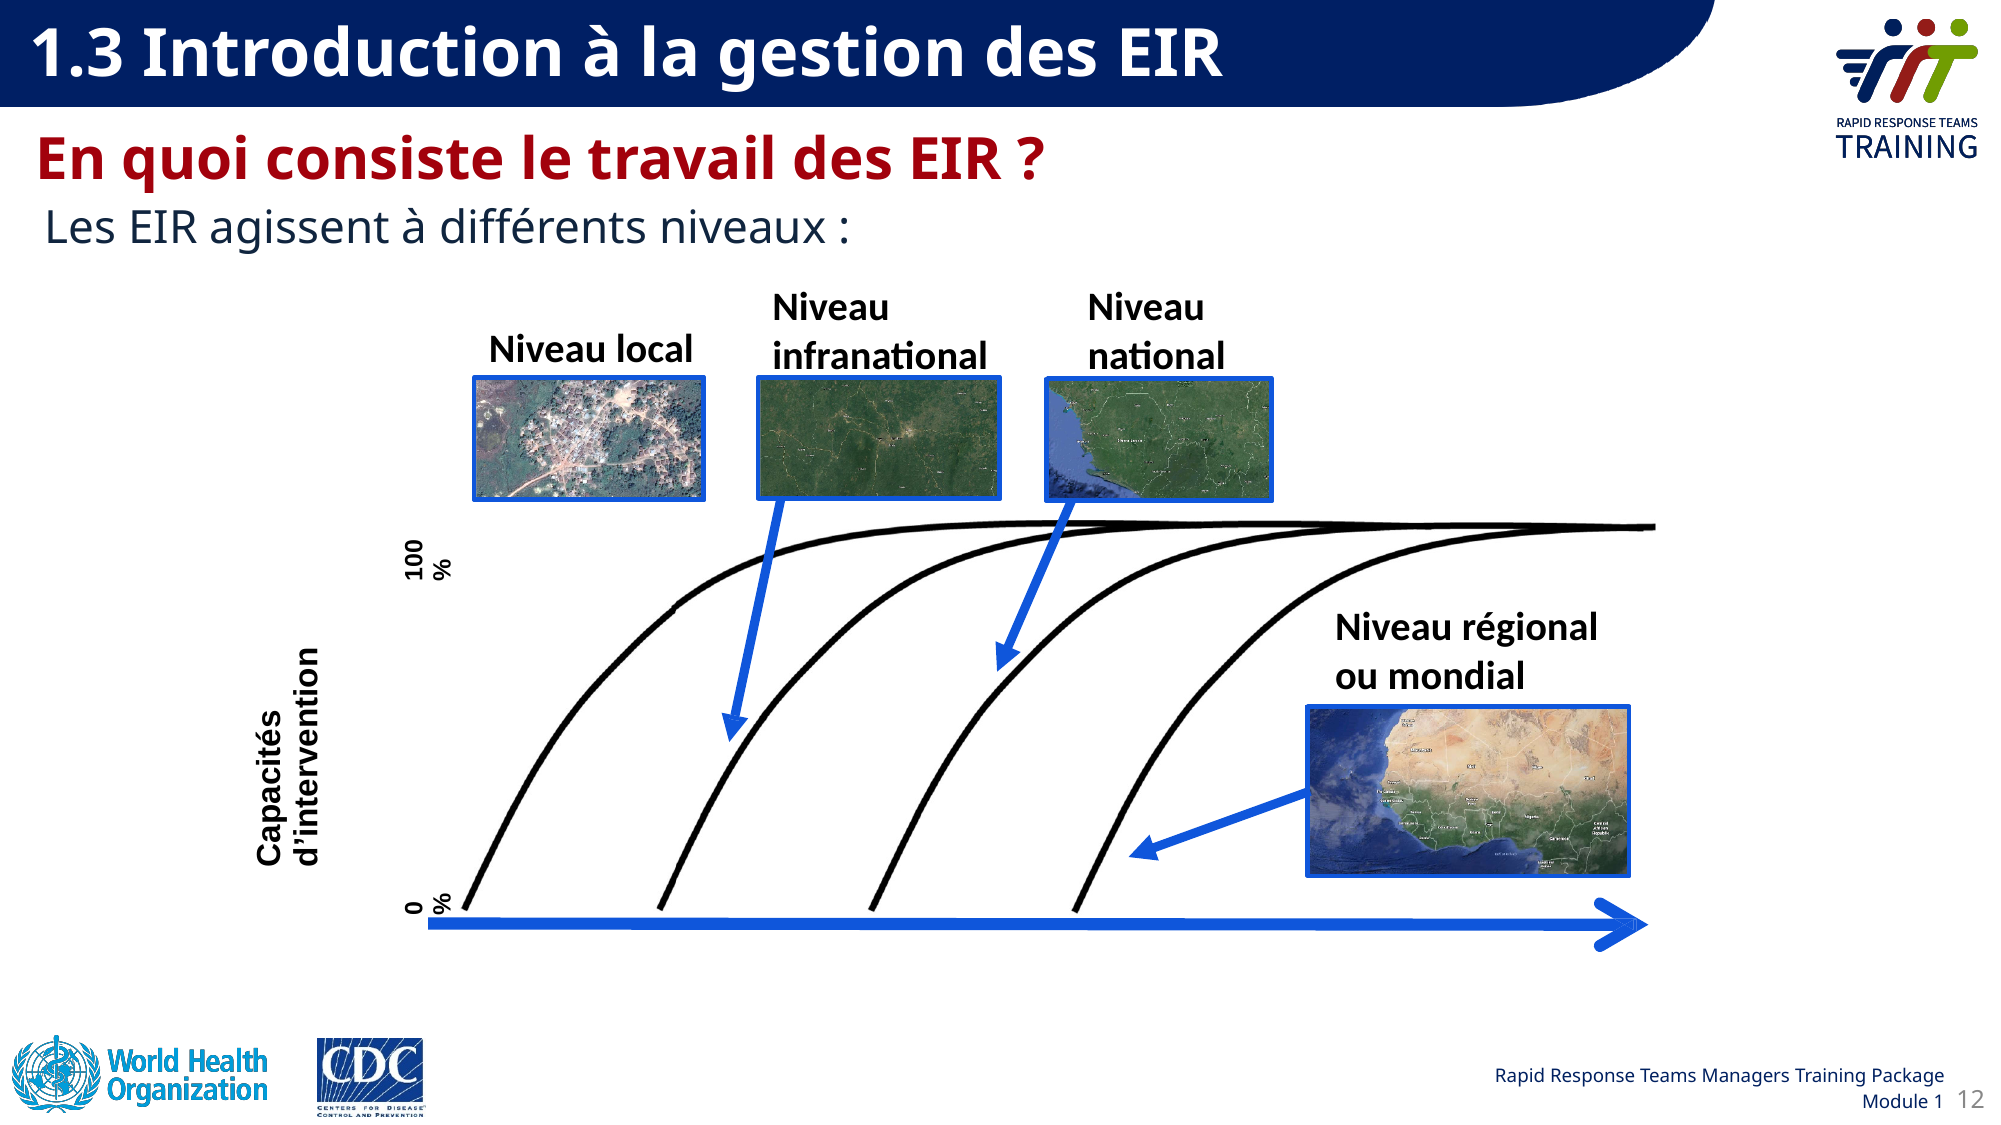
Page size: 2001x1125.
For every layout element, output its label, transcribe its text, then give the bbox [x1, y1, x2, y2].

picture [36, 1088, 78, 1105]
text_box Les EIR agissent à différents niveaux : [27, 190, 1244, 261]
text_box Capacités dʼintervention [249, 548, 288, 869]
picture [22, 1062, 26, 1077]
text_box 1.3 Introduction à la gestion des EIR [22, 2, 1534, 105]
picture [24, 1054, 36, 1087]
picture [1835, 19, 1978, 167]
text_box 100 % [399, 515, 429, 584]
picture [71, 1053, 90, 1091]
picture [40, 1062, 47, 1070]
list En quoi consiste le travail des EIR ? [27, 121, 1540, 225]
picture [50, 1108, 62, 1113]
picture [59, 1035, 267, 1113]
picture [46, 1056, 54, 1062]
text_box 0 % [399, 877, 427, 918]
picture [317, 1038, 426, 1117]
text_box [427, 519, 1656, 953]
picture [30, 1083, 37, 1091]
picture [34, 1054, 43, 1078]
text_box Niveau infranational [770, 278, 1002, 375]
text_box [459, 375, 1632, 912]
text_box 12 [1557, 1075, 1993, 1121]
picture [12, 1083, 48, 1113]
text_box Niveau local [474, 314, 720, 375]
picture [0, 0, 1717, 107]
text_box Niveau national [1085, 278, 1232, 375]
picture [12, 1035, 54, 1068]
